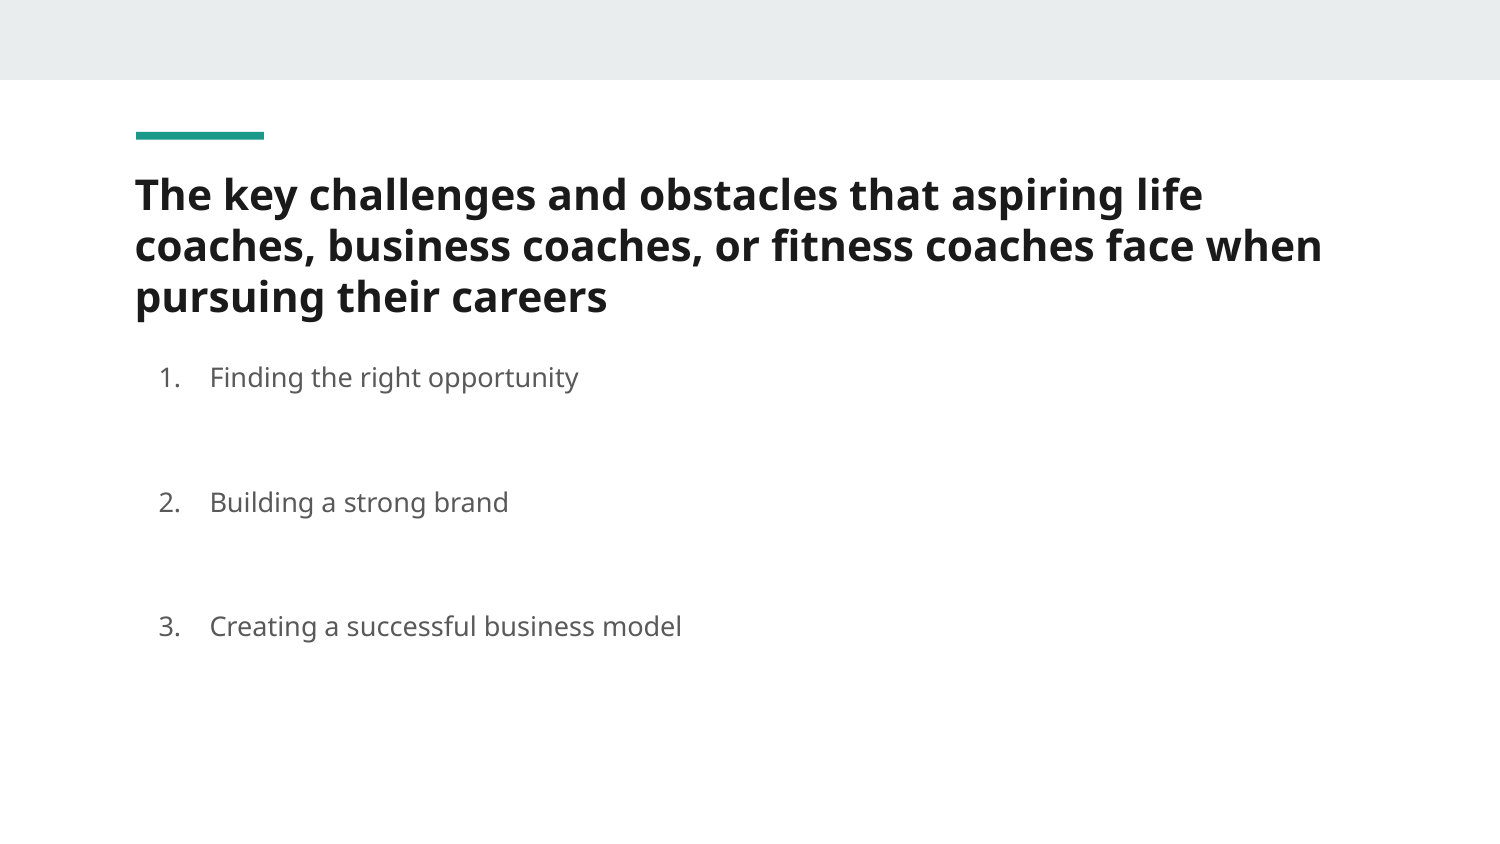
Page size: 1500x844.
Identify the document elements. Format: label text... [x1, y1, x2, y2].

list Finding the right opportunity Building a strong brand Creating a successful business model [119, 341, 1381, 780]
title The key challenges and obstacles that aspiring life coaches, business coaches, or fitness coaches face when pursuing their careers [119, 152, 1381, 241]
